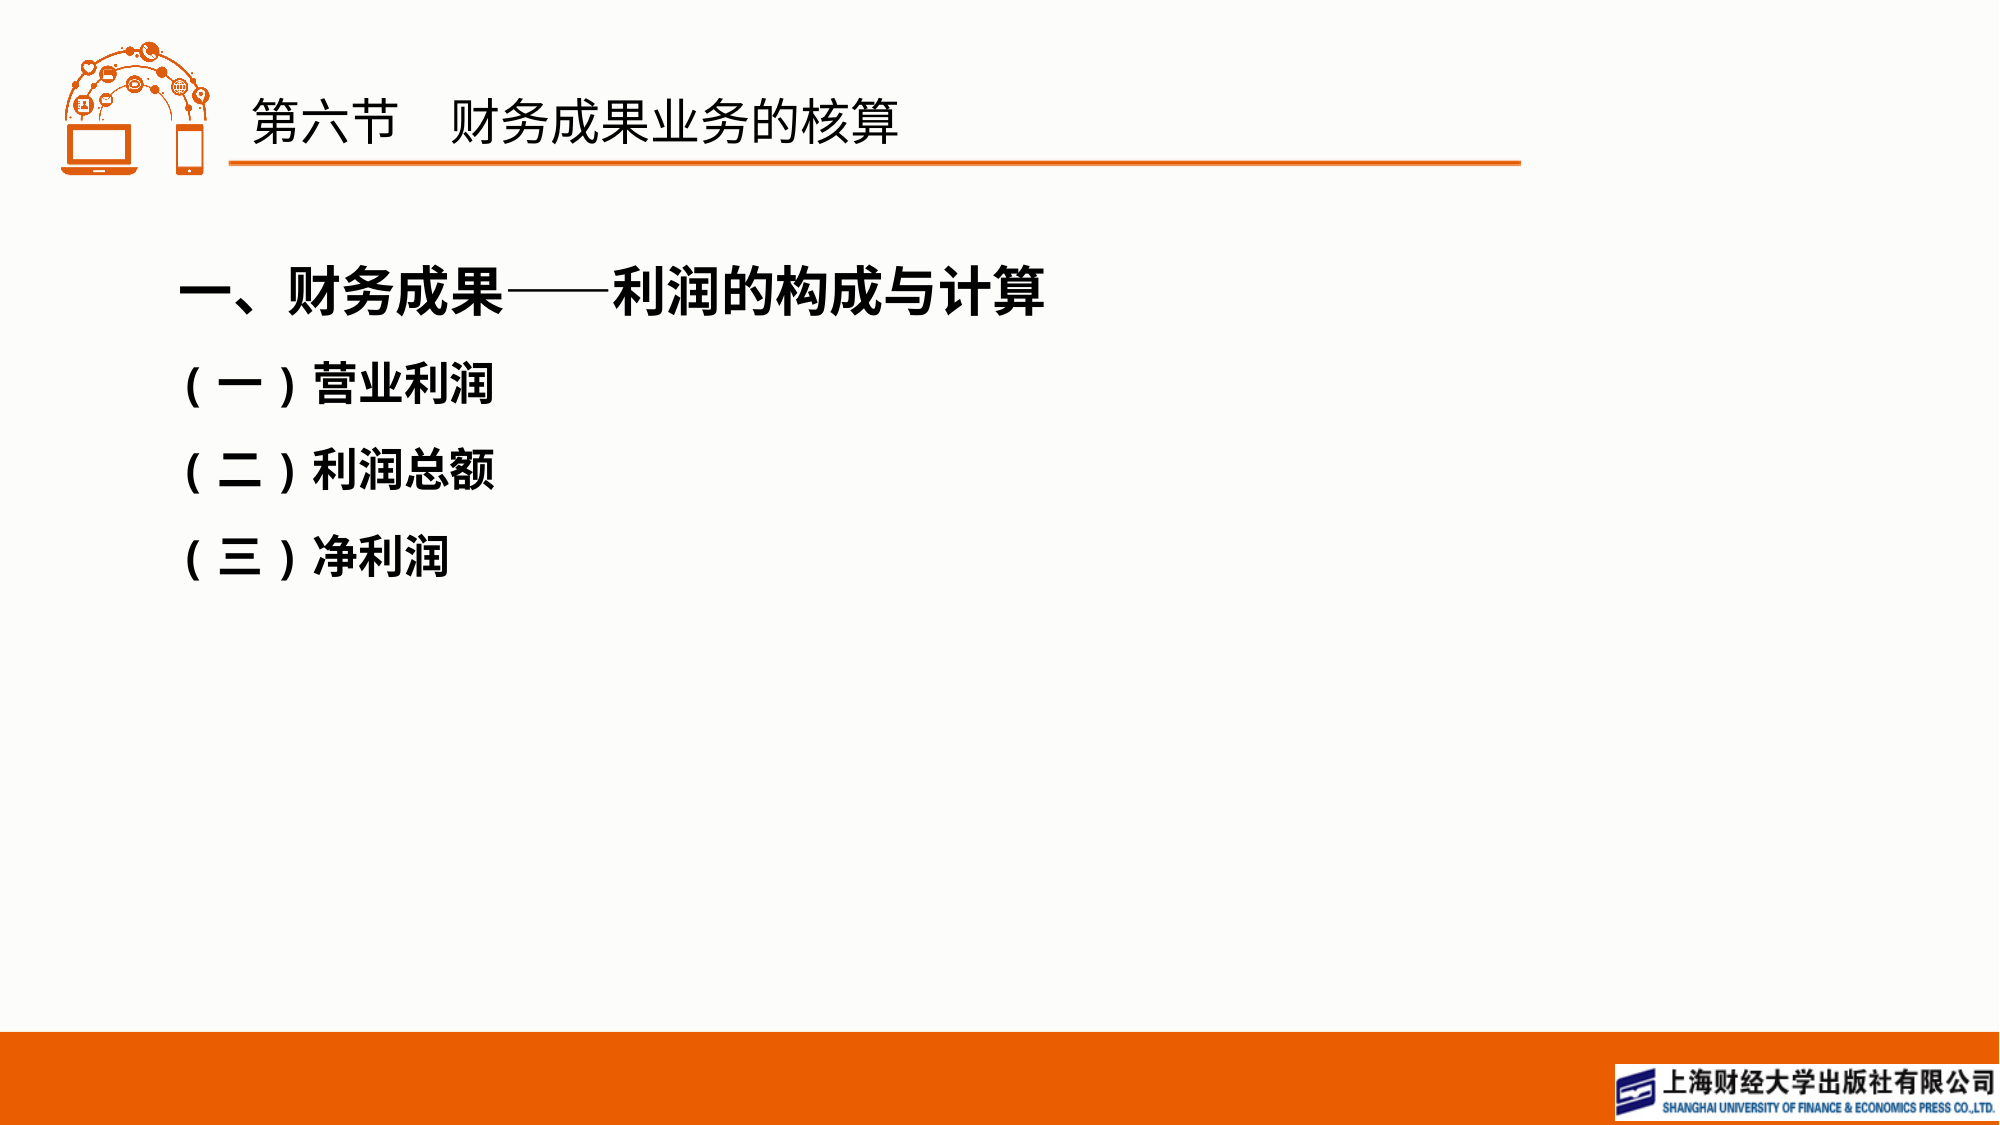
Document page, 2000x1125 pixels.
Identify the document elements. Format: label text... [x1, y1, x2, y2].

picture [0, 0, 2000, 1125]
title 第六节 财务成果业务的核算 [235, 82, 1605, 189]
list 一、财务成果——利润的构成与计算 (一)营业利润 (二)利润总额 (三)净利润 [163, 227, 1852, 1049]
